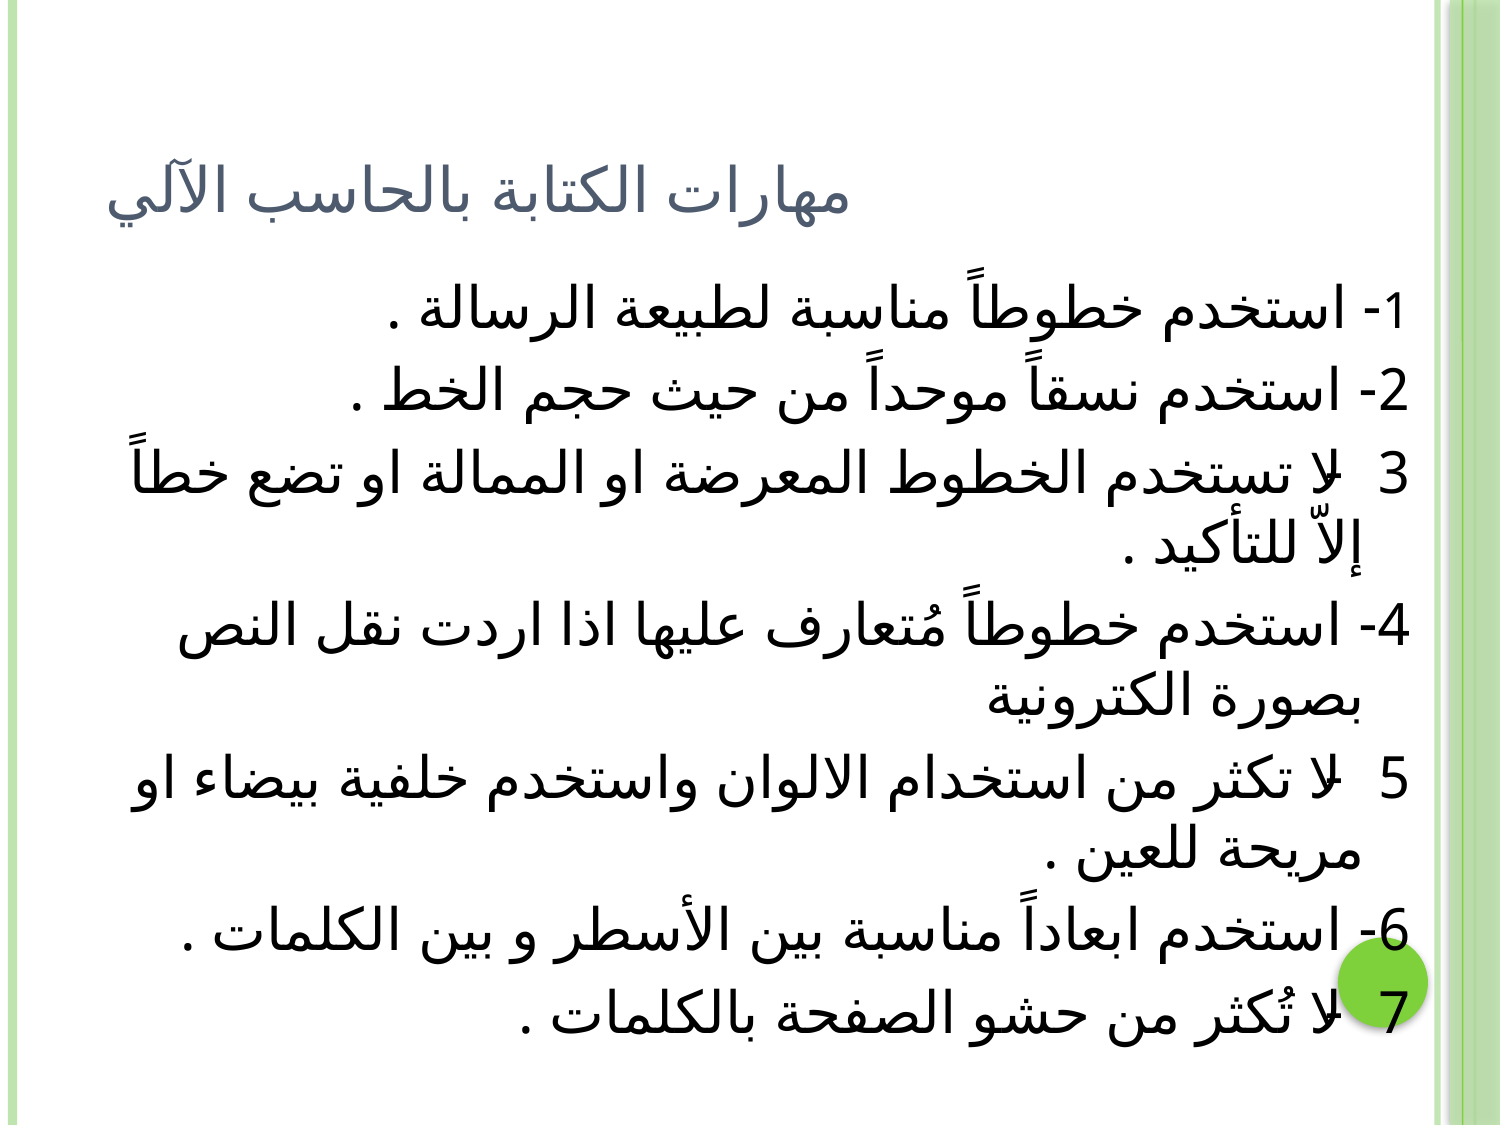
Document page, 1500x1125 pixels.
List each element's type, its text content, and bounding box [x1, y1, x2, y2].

list 1- استخدم خطوطاً مناسبة لطبيعة الرسالة . 2- استخدم نسقاً موحداً من حيث حجم الخط . 3- لا تستخدم الخطوط المعرضة او الممالة او تضع خطاً إلاّ للتأكيد . 4- استخدم خطوطاً مُتعارف عليها اذا اردت نقل النص بصورة الكترونية 5- لا تكثر من استخدام الالوان واستخدم خلفية بيضاء او مريحة للعين . 6- استخدم ابعاداً مناسبة بين الأسطر و بين الكلمات . 7- لا تُكثر من حشو الصفحة بالكلمات . [75, 262, 1425, 1083]
title مهارات الكتابة بالحاسب الآلي [75, 45, 1300, 233]
